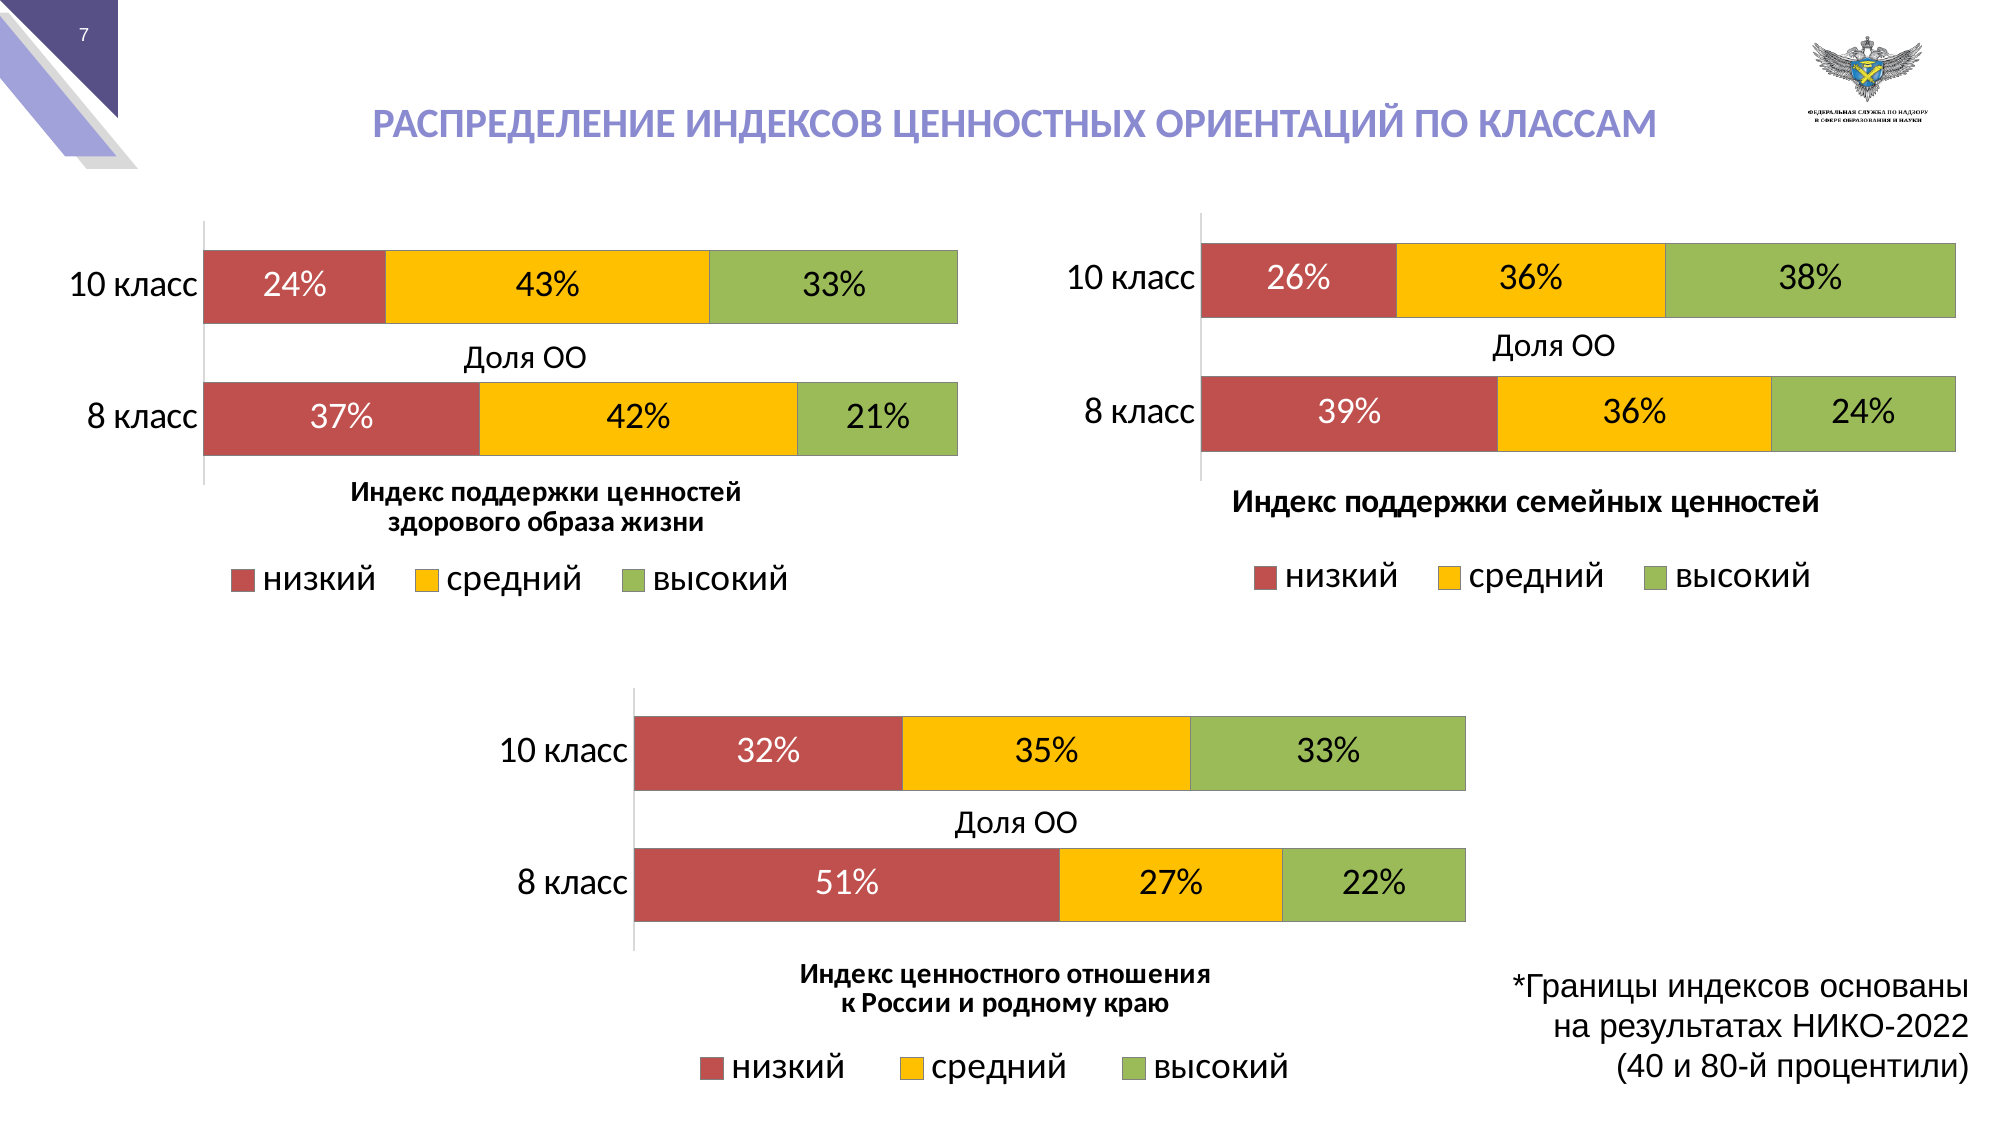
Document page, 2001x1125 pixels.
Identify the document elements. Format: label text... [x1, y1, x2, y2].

chart [1014, 161, 2000, 609]
chart [0, 170, 1000, 609]
chart [413, 619, 1517, 1105]
text_box РАСПРЕДЕЛЕНИЕ ИНДЕКСОВ ЦЕННОСТНЫХ ОРИЕНТАЦИЙ ПО КЛАССАМ [308, 88, 1723, 154]
picture [1808, 35, 1928, 122]
text_box *Границы индексов основаны на результатах НИКО-2022 (40 и 80-й процентили) [1517, 956, 1985, 1092]
